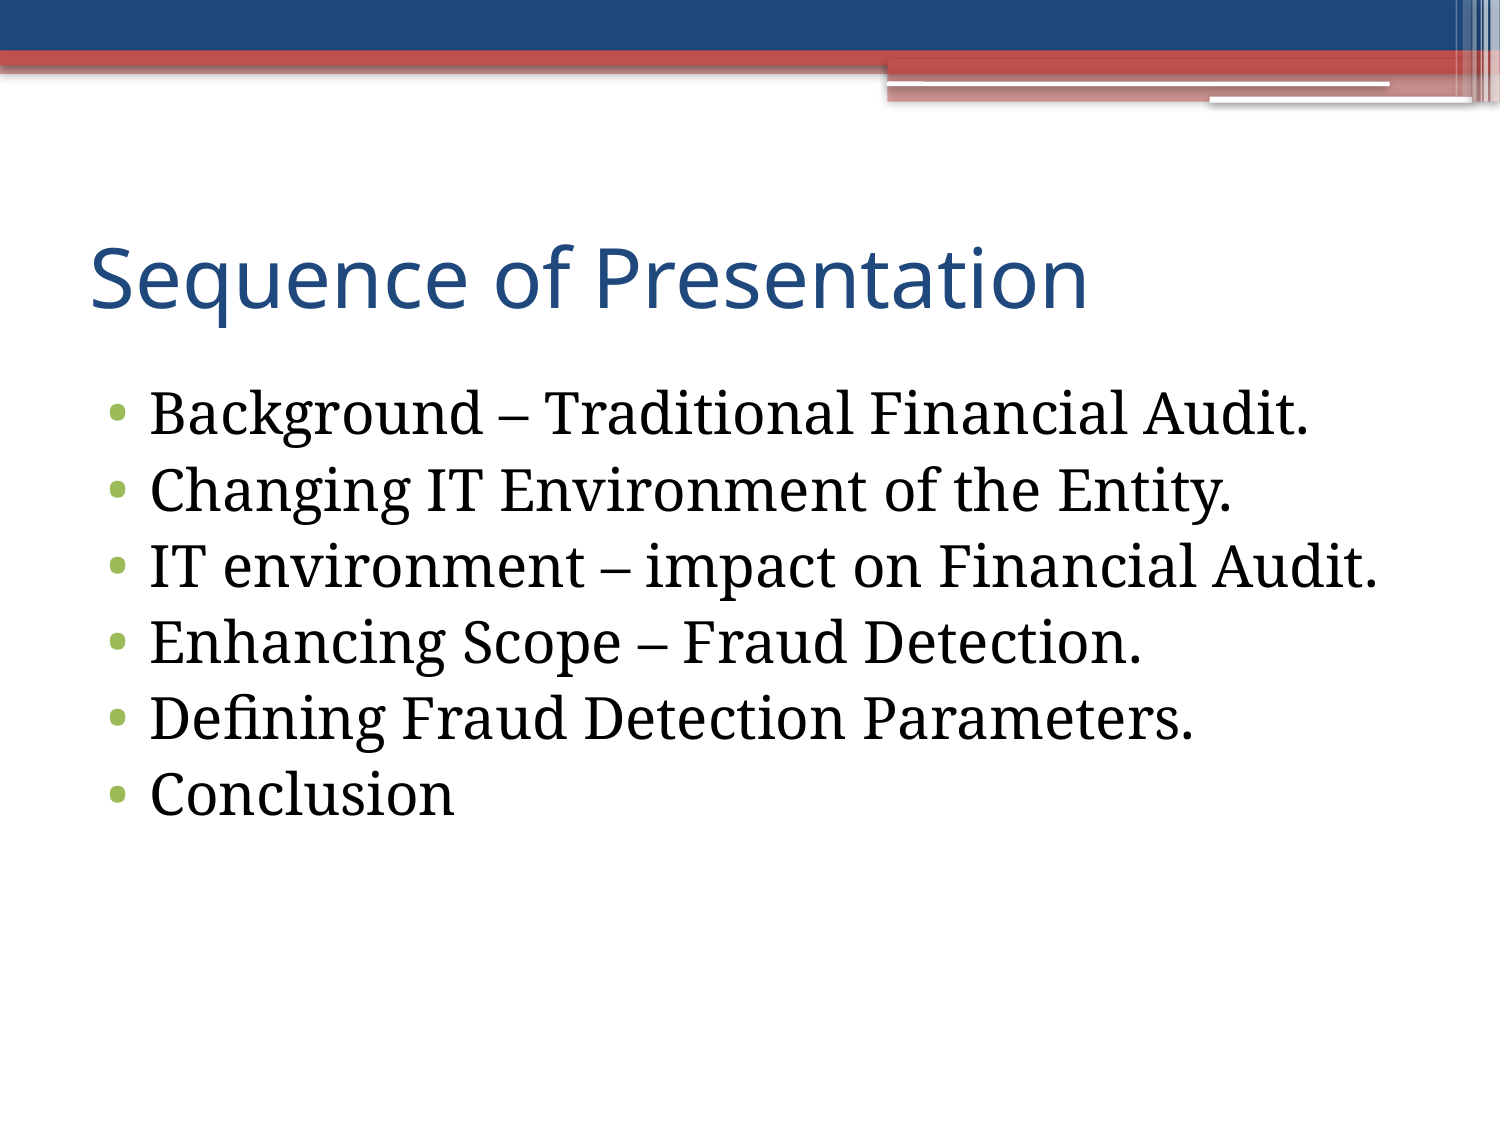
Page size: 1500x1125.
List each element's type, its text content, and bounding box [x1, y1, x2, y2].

list Background – Traditional Financial Audit. Changing IT Environment of the Entity. IT environment – impact on Financial Audit. Enhancing Scope – Fraud Detection. Defining Fraud Detection Parameters. Conclusion [75, 368, 1425, 1079]
title Sequence of Presentation [75, 187, 1425, 363]
